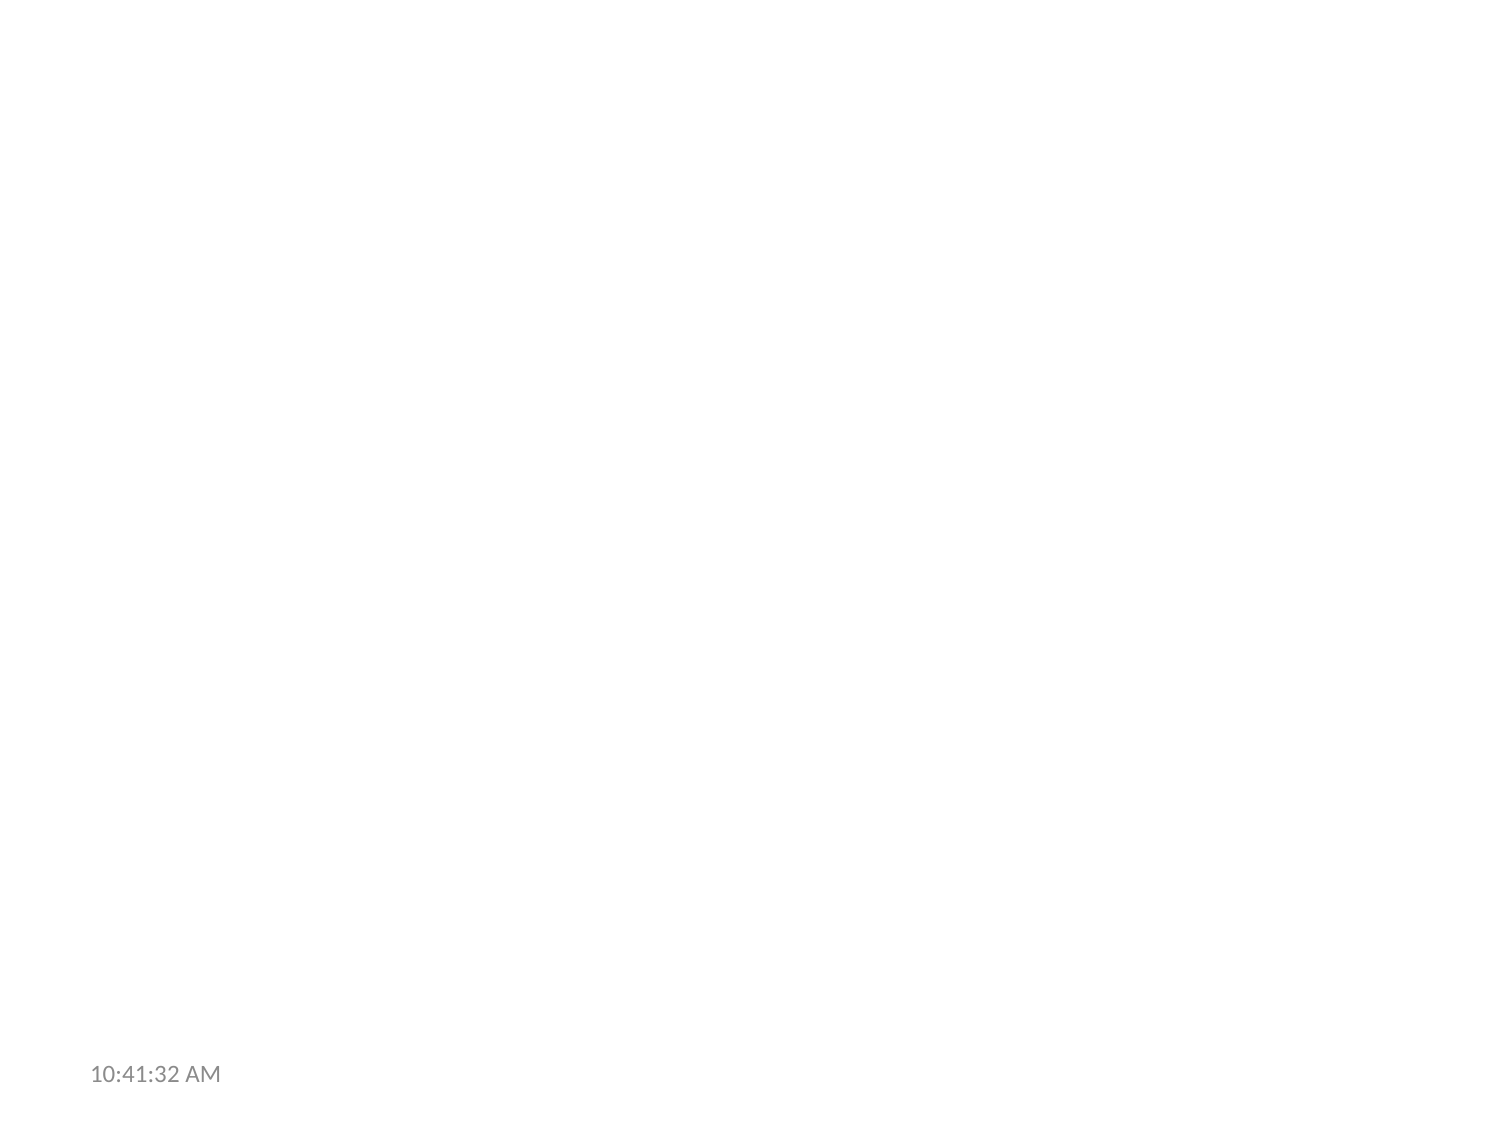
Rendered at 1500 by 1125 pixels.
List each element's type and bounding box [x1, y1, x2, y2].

slide_number [75, 1042, 425, 1103]
